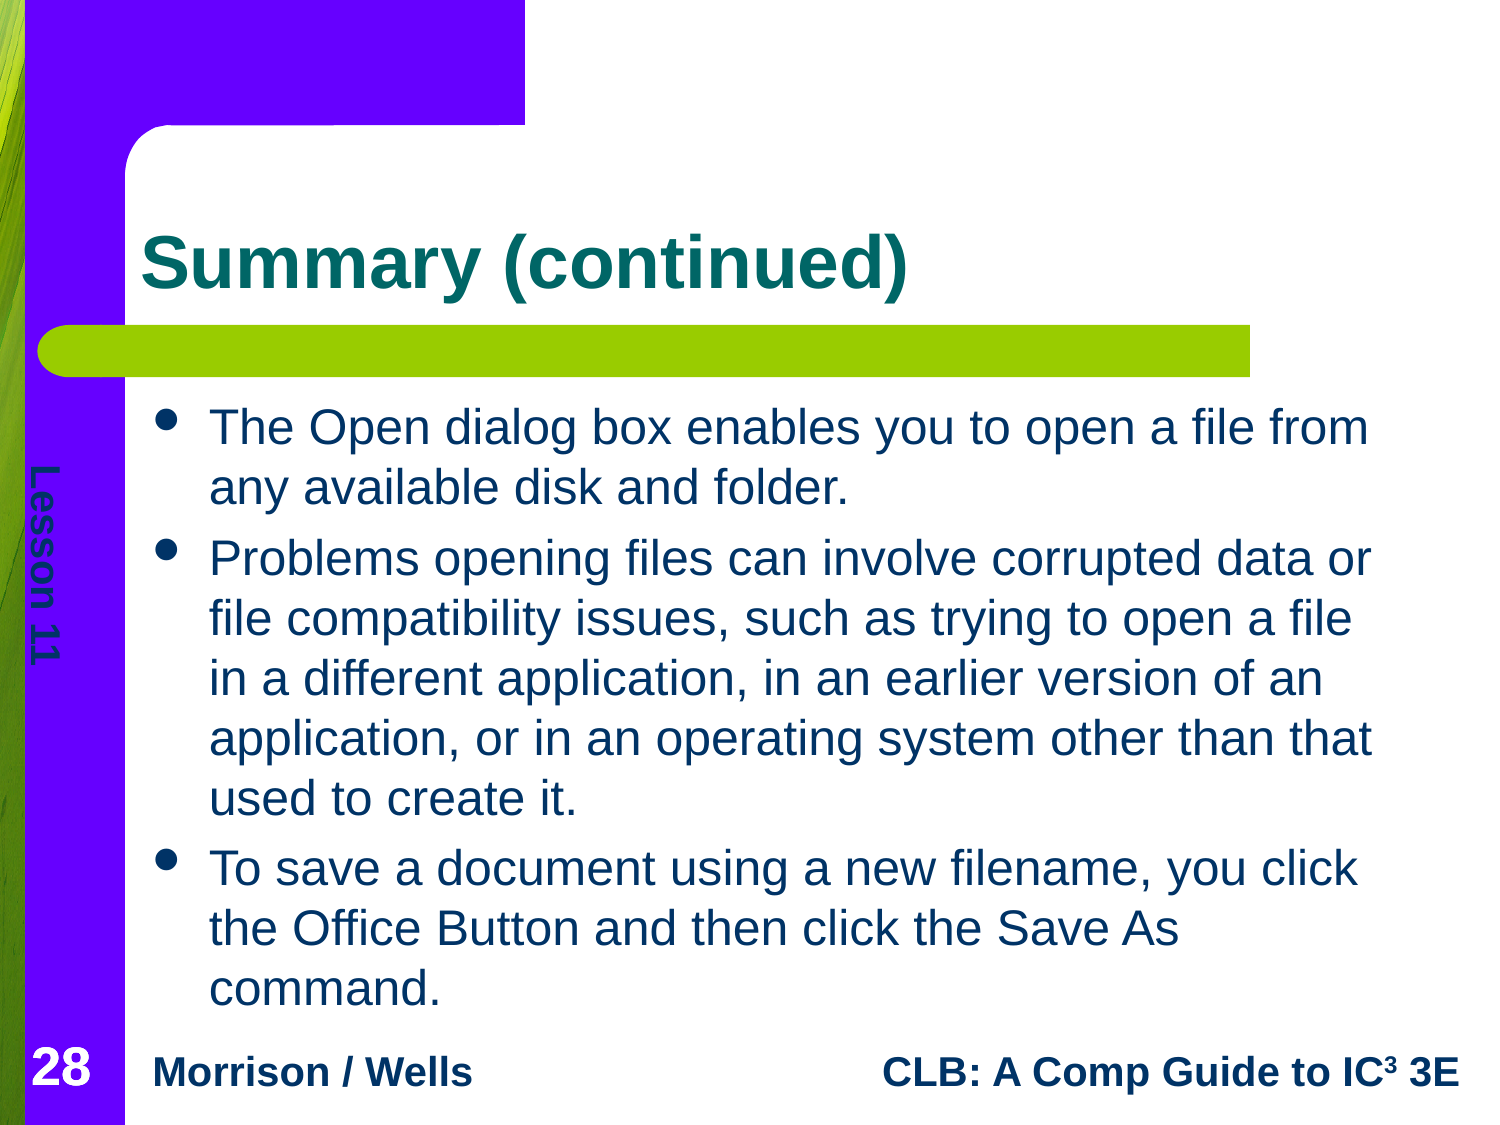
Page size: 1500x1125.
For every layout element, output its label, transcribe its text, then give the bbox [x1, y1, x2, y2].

text_box 28 [13, 1023, 111, 1105]
picture [0, 0, 25, 1125]
list The Open dialog box enables you to open a file from any available disk and folder. Problems opening files can involve corrupted data or file compatibility issues, such as trying to open a file in a different application, in an earlier version of an application, or in an operating system other than that used to create it. To save a document using a new filename, you click the Office Button and then click the Save As command. [137, 387, 1400, 999]
title Summary (continued) [124, 124, 1426, 313]
